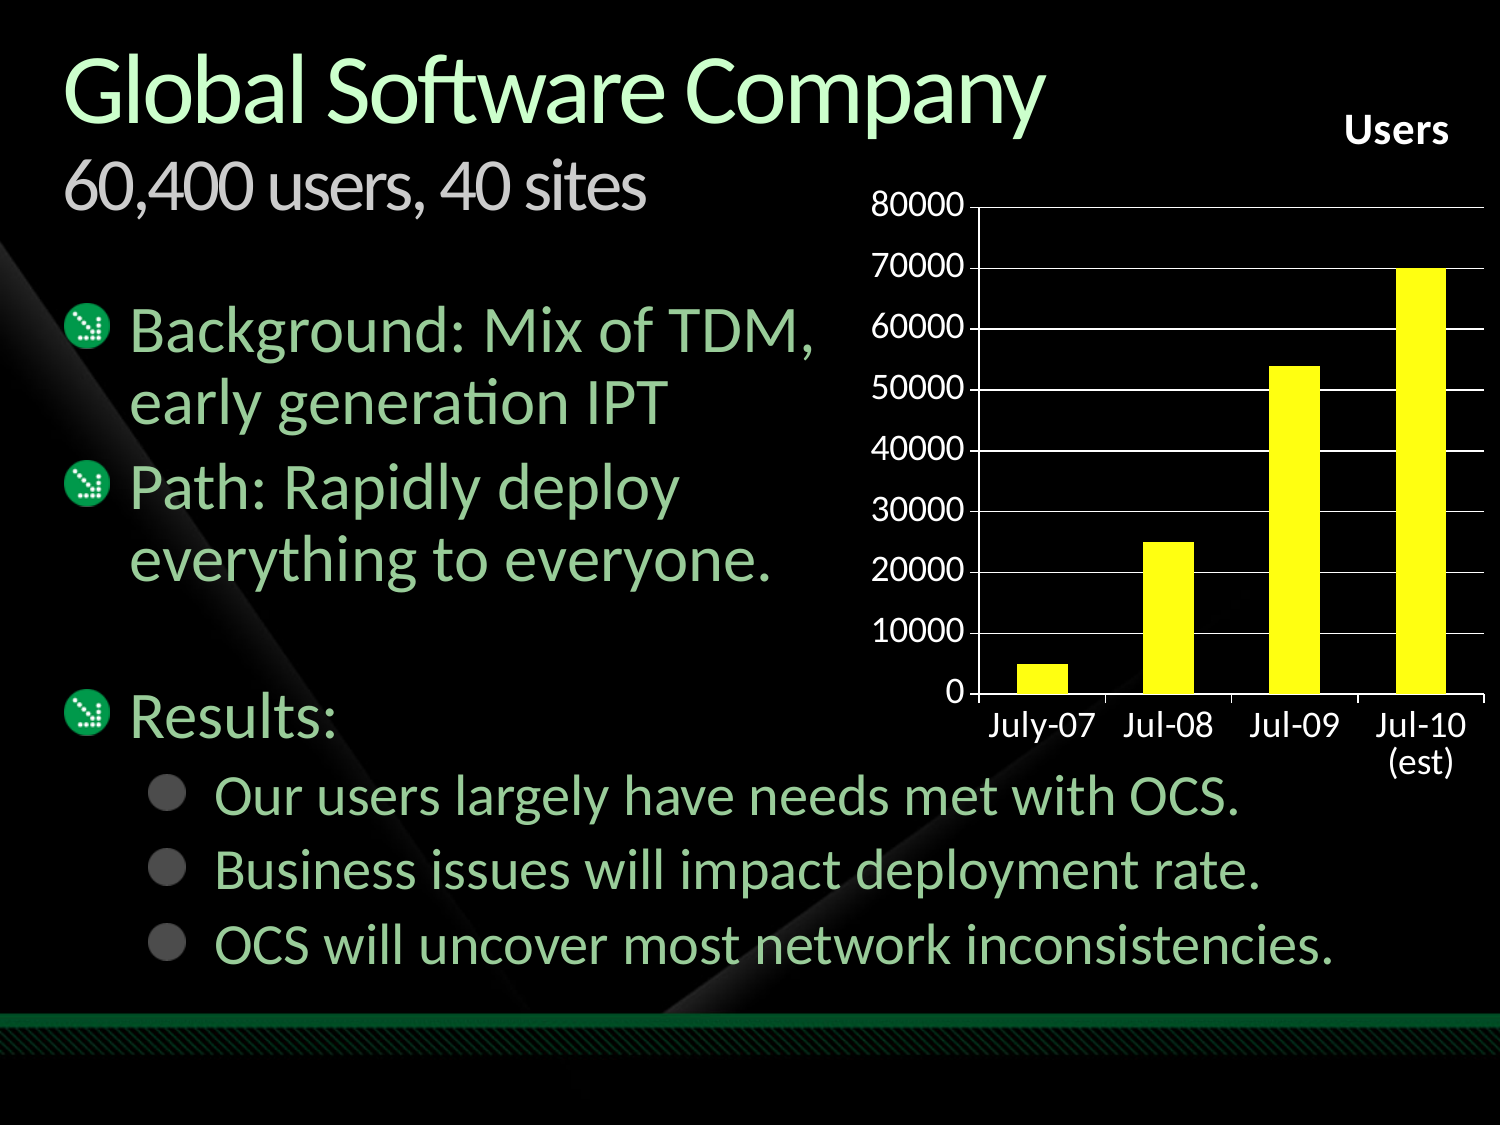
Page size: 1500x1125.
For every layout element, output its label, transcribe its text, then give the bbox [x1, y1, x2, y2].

list Background: Mix of TDM, early generation IPT Path: Rapidly deploy everything to everyone. Results: Our users largely have needs met with OCS. Business issues will impact deployment rate. OCS will uncover most network inconsistencies. [64, 294, 1439, 1043]
chart [857, 79, 1498, 799]
picture [0, 0, 1500, 1125]
title Global Software Company 60,400 users, 40 sites [62, 37, 1438, 229]
